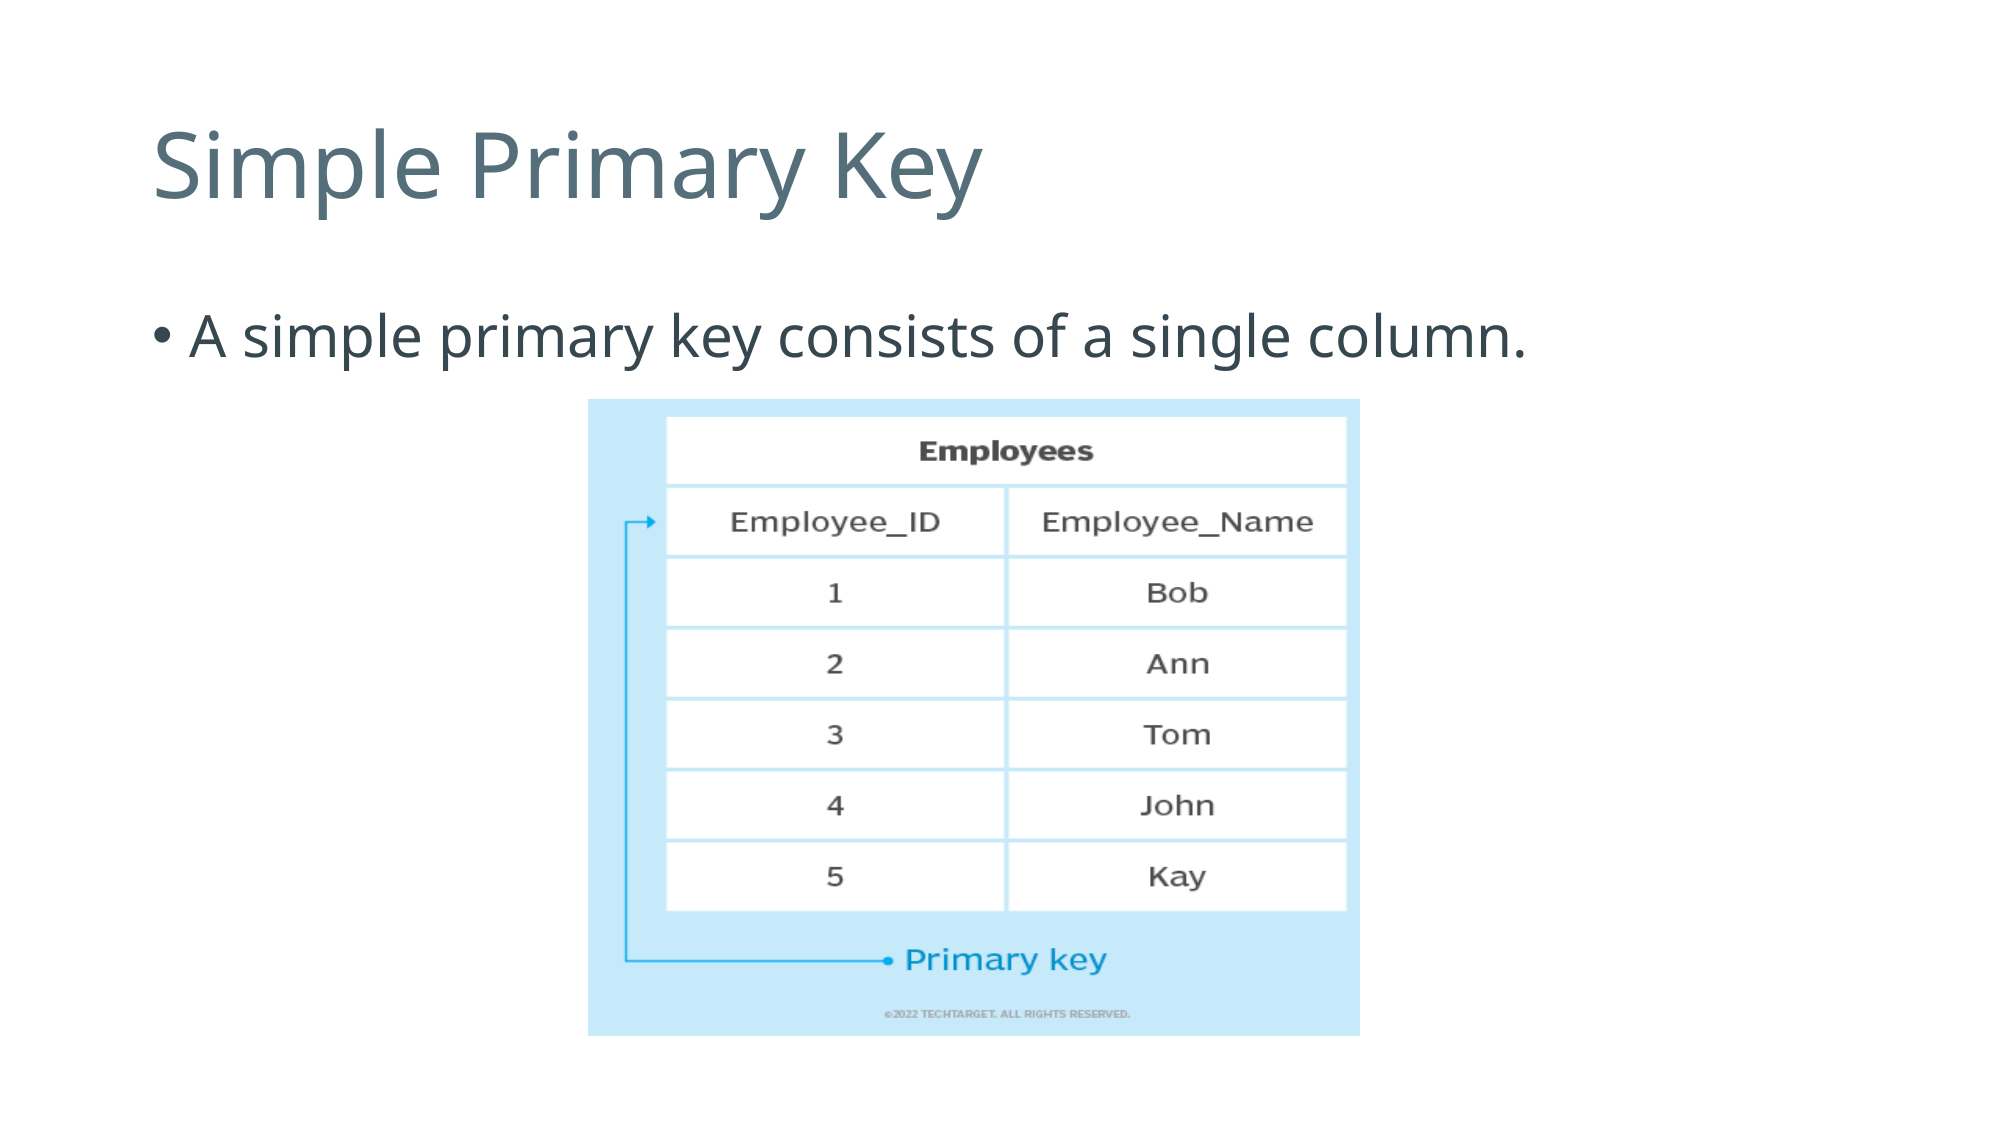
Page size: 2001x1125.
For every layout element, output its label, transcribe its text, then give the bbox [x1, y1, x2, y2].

list A simple primary key consists of a single column. [137, 299, 1863, 1014]
title Simple Primary Key [137, 59, 1863, 278]
picture [587, 399, 1360, 1036]
